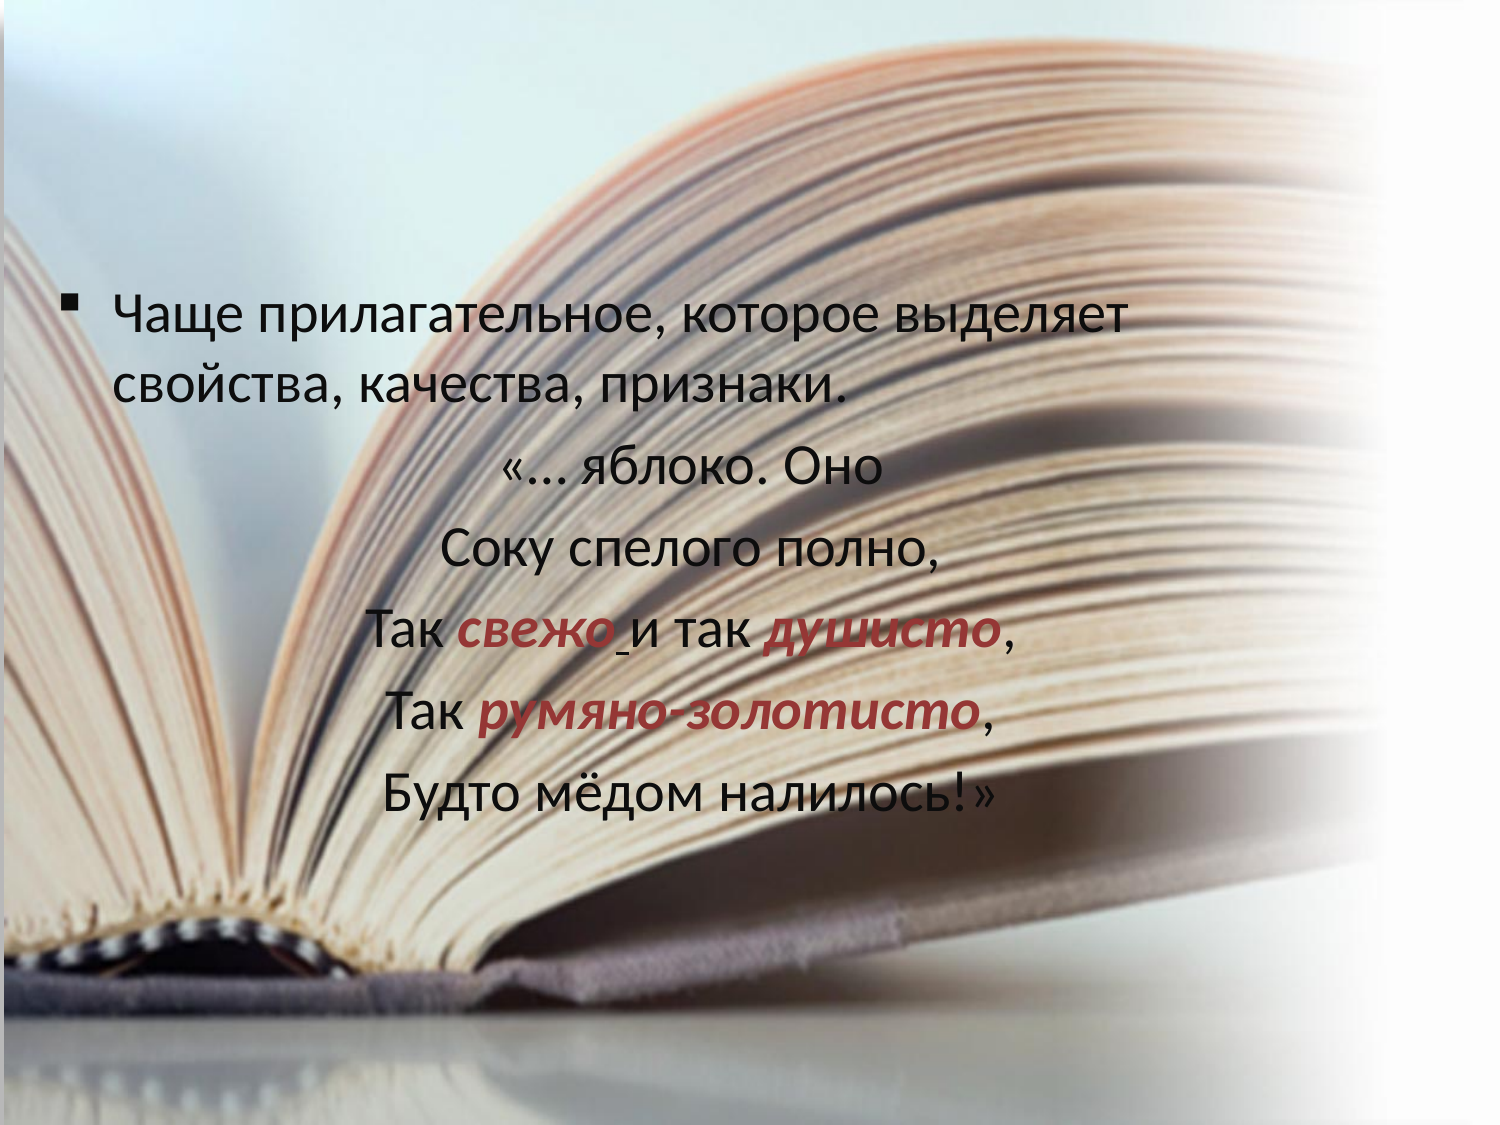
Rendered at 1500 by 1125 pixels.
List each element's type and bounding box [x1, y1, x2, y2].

list [4, 0, 1500, 1125]
